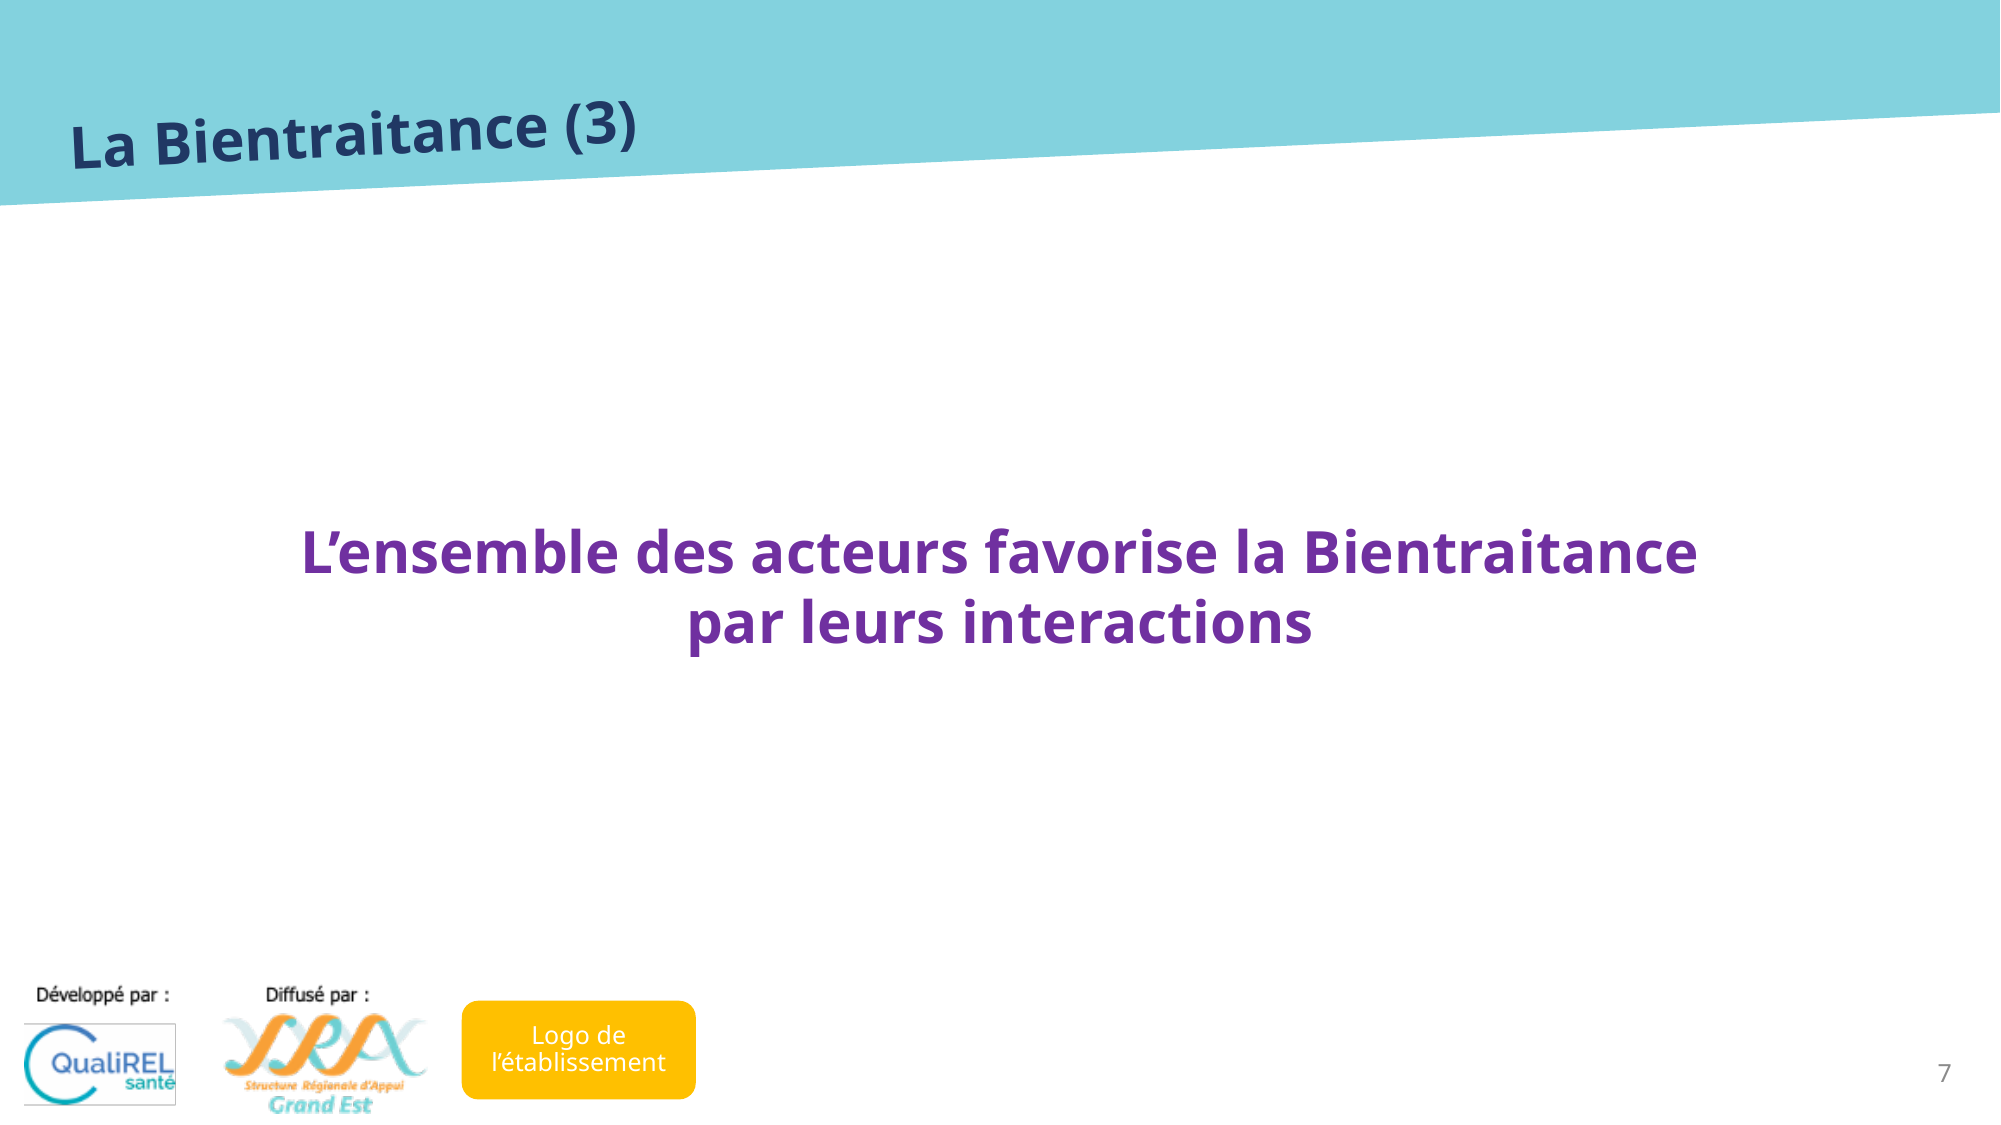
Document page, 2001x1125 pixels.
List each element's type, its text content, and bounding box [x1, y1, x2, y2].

slide_number 7 [1308, 1042, 1967, 1103]
text_box Logo de l’établissement [472, 1009, 686, 1092]
text_box [460, 999, 697, 1101]
text_box La Bientraitance (3) [52, 75, 654, 189]
text_box L’ensemble des acteurs favorise la Bientraitance par leurs interactions [205, 507, 1795, 768]
text_box [0, 0, 2000, 207]
picture [24, 975, 428, 1114]
